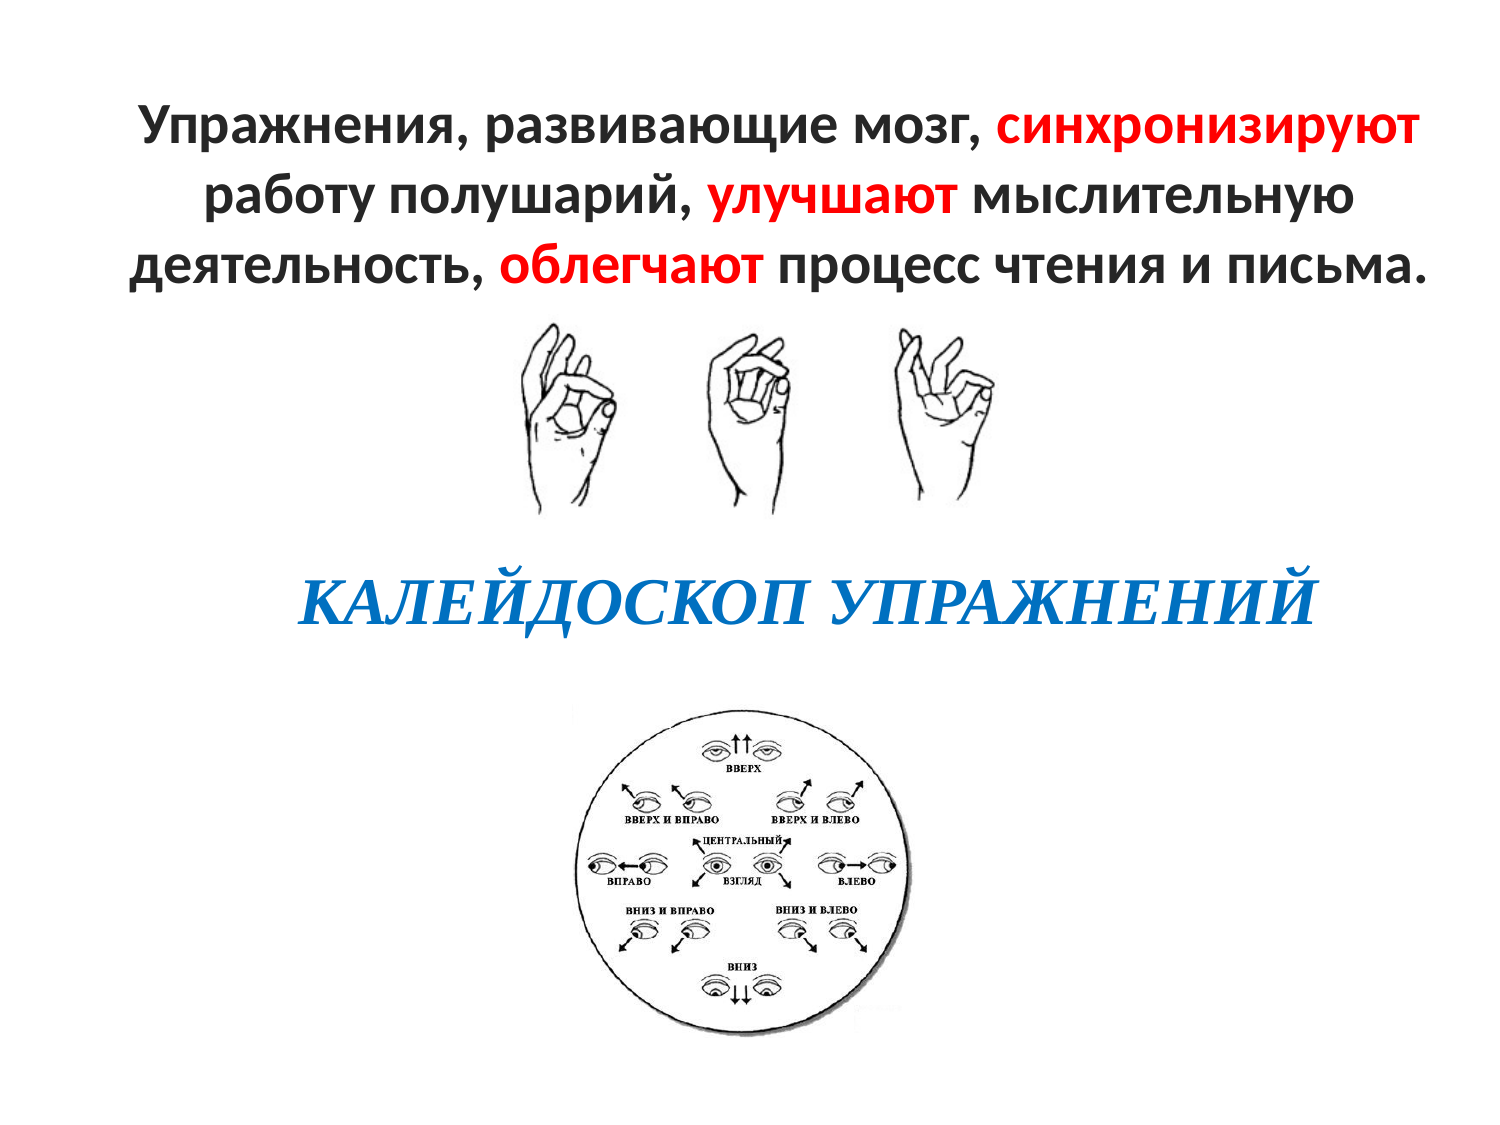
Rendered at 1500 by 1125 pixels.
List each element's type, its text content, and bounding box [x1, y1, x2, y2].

text_box КАЛЕЙДОСКОП УПРАЖНЕНИЙ [265, 550, 1353, 646]
text_box Упражнения, развивающие мозг, синхронизируют работу полушарий, улучшают мыслительную деятельность, облегчают процесс чтения и письма. [112, 78, 1447, 303]
picture [572, 703, 915, 1039]
picture [513, 314, 999, 525]
